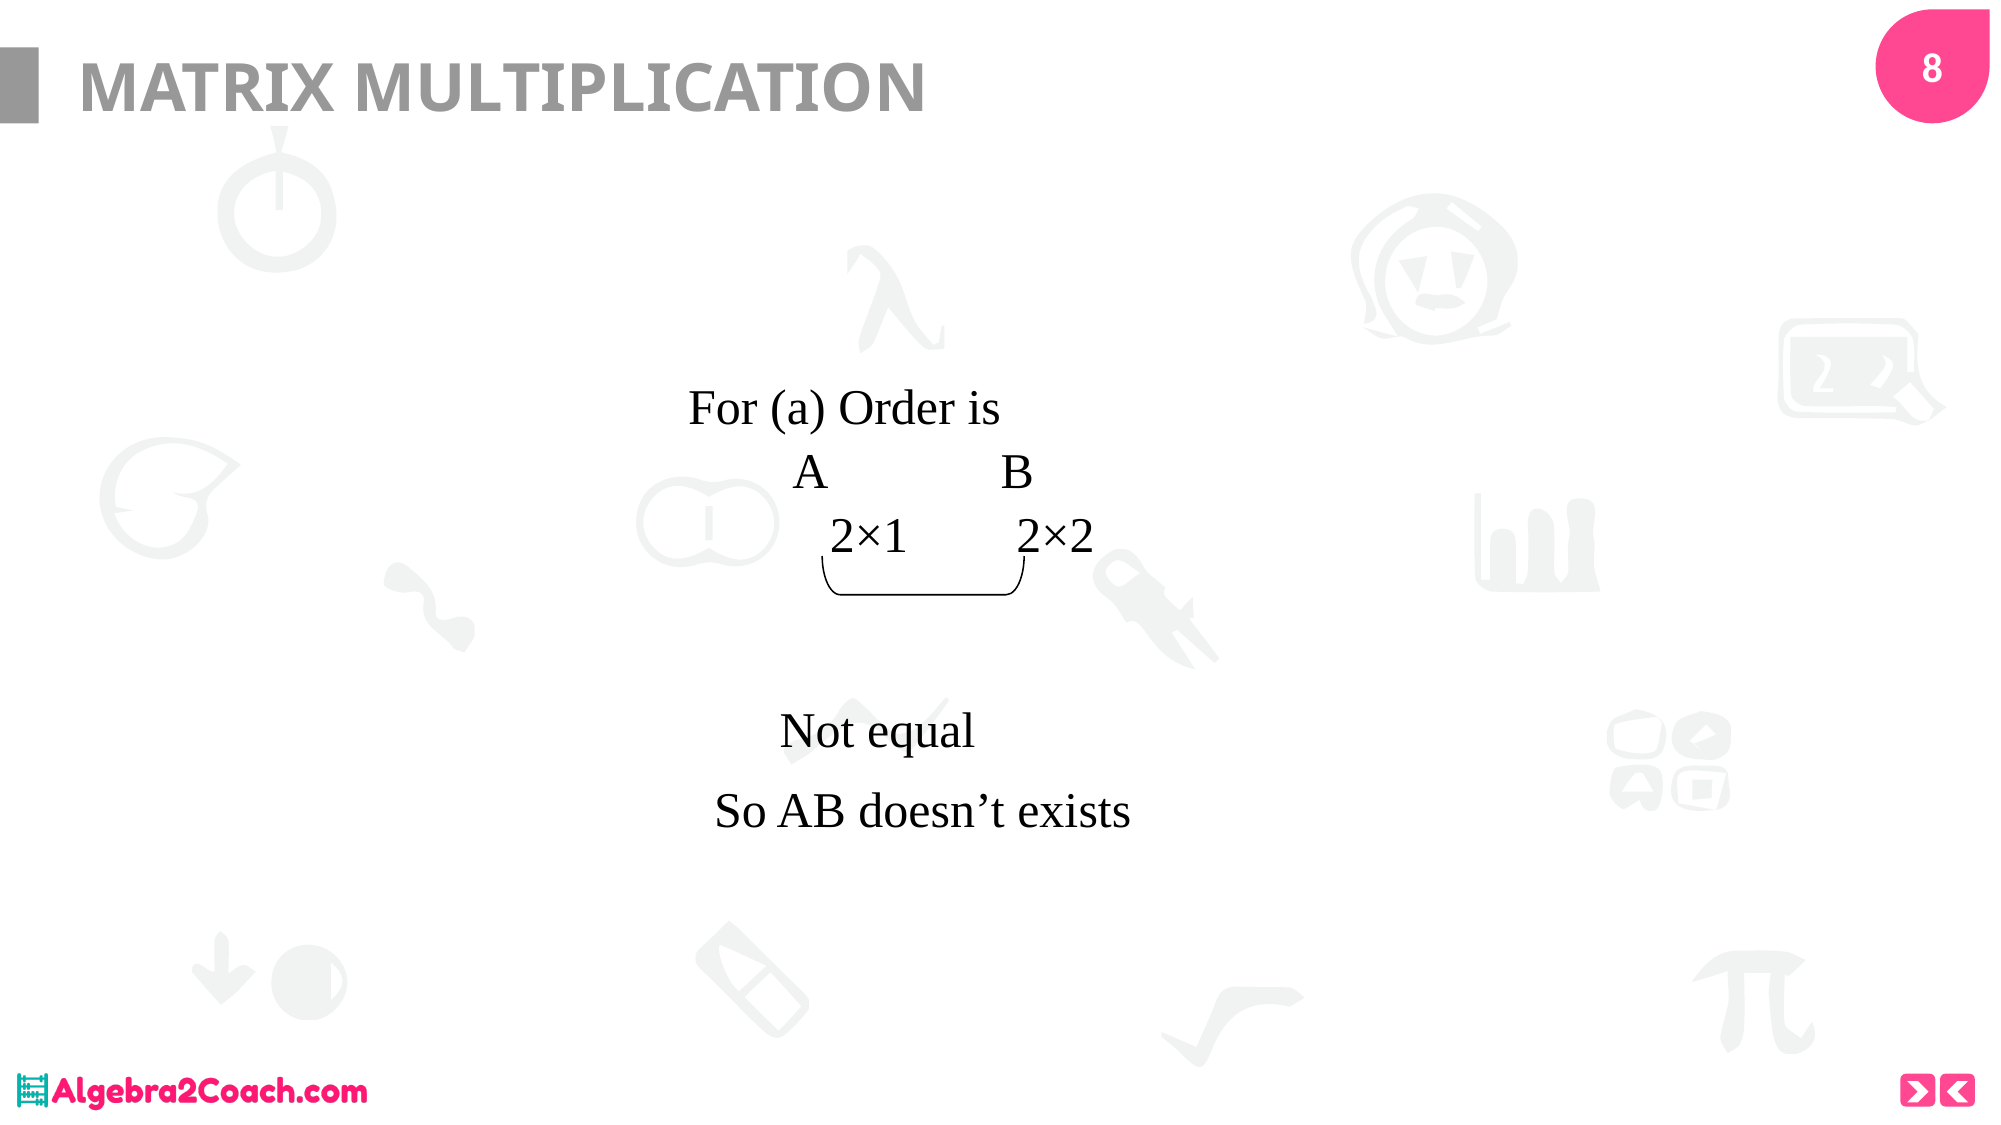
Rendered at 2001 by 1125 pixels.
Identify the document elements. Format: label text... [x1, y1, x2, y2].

title MATRIX MULTIPLICATION [62, 57, 1788, 122]
text_box So AB doesn’t exists [699, 765, 1147, 845]
text_box Not equal [764, 685, 1003, 765]
text_box [823, 571, 1023, 595]
picture [14, 1070, 370, 1113]
text_box For (a) Order is A B 2×1 2×2 [673, 362, 1674, 571]
